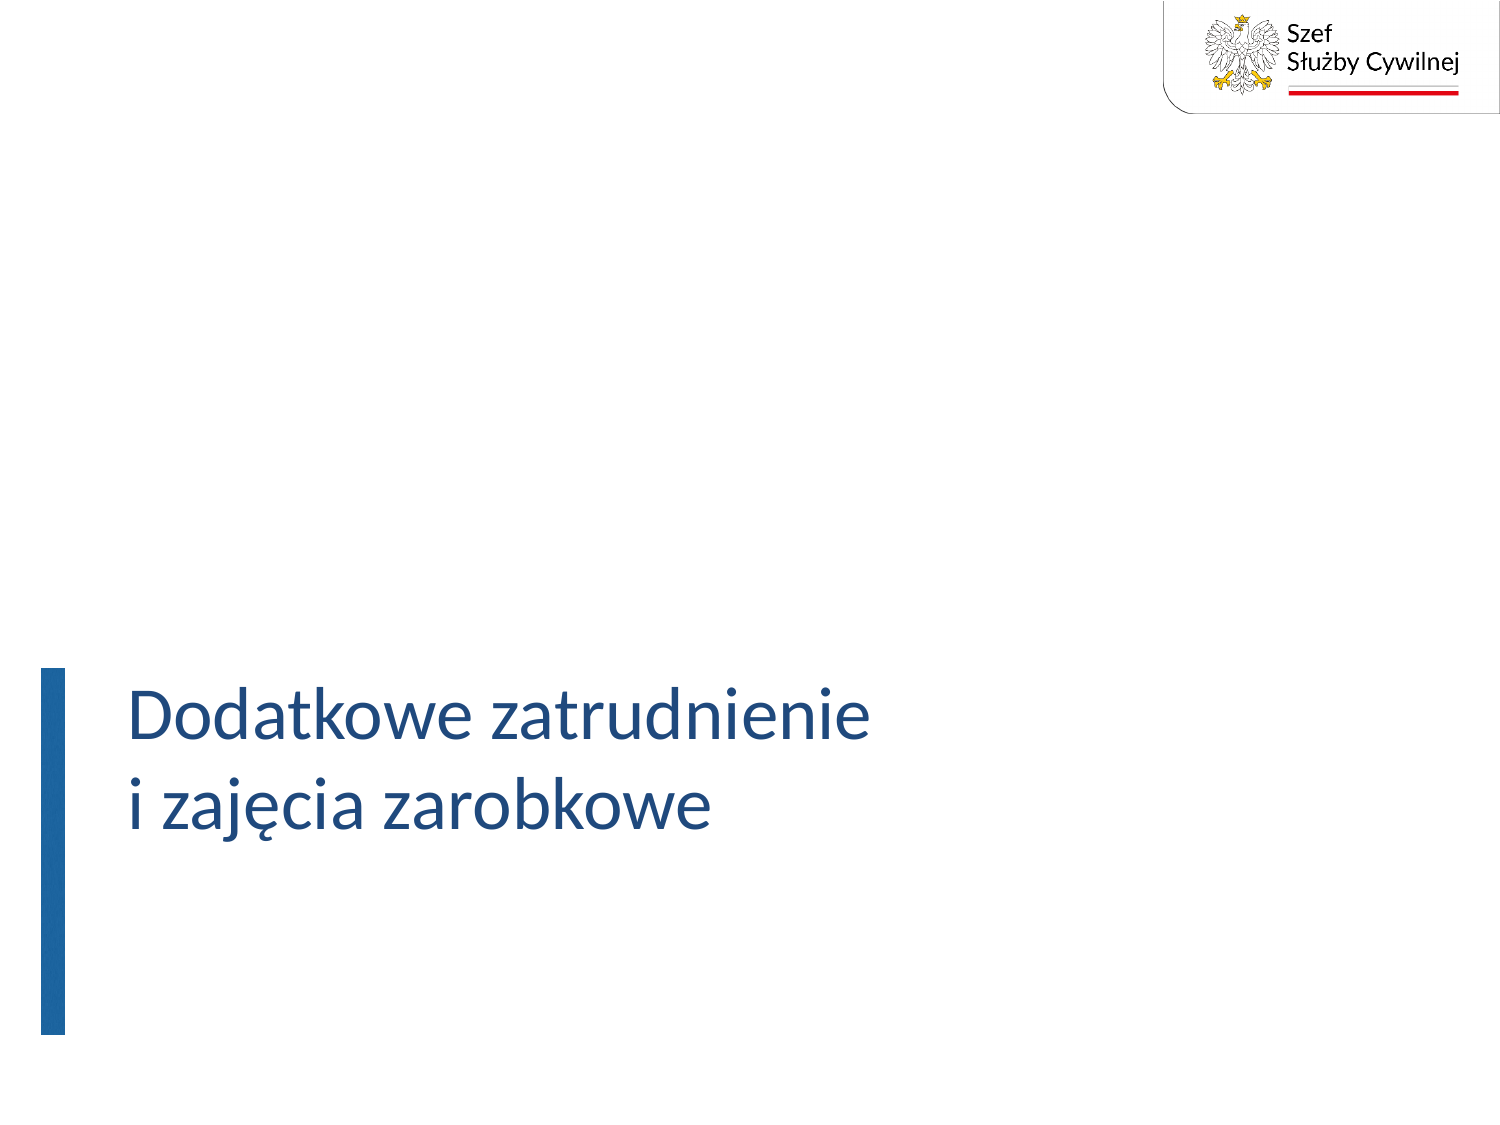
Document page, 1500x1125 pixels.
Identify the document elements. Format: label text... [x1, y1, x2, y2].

picture [41, 668, 65, 1035]
title Dodatkowe zatrudnienie i zajęcia zarobkowe [112, 656, 1388, 881]
picture [1163, 0, 1500, 114]
